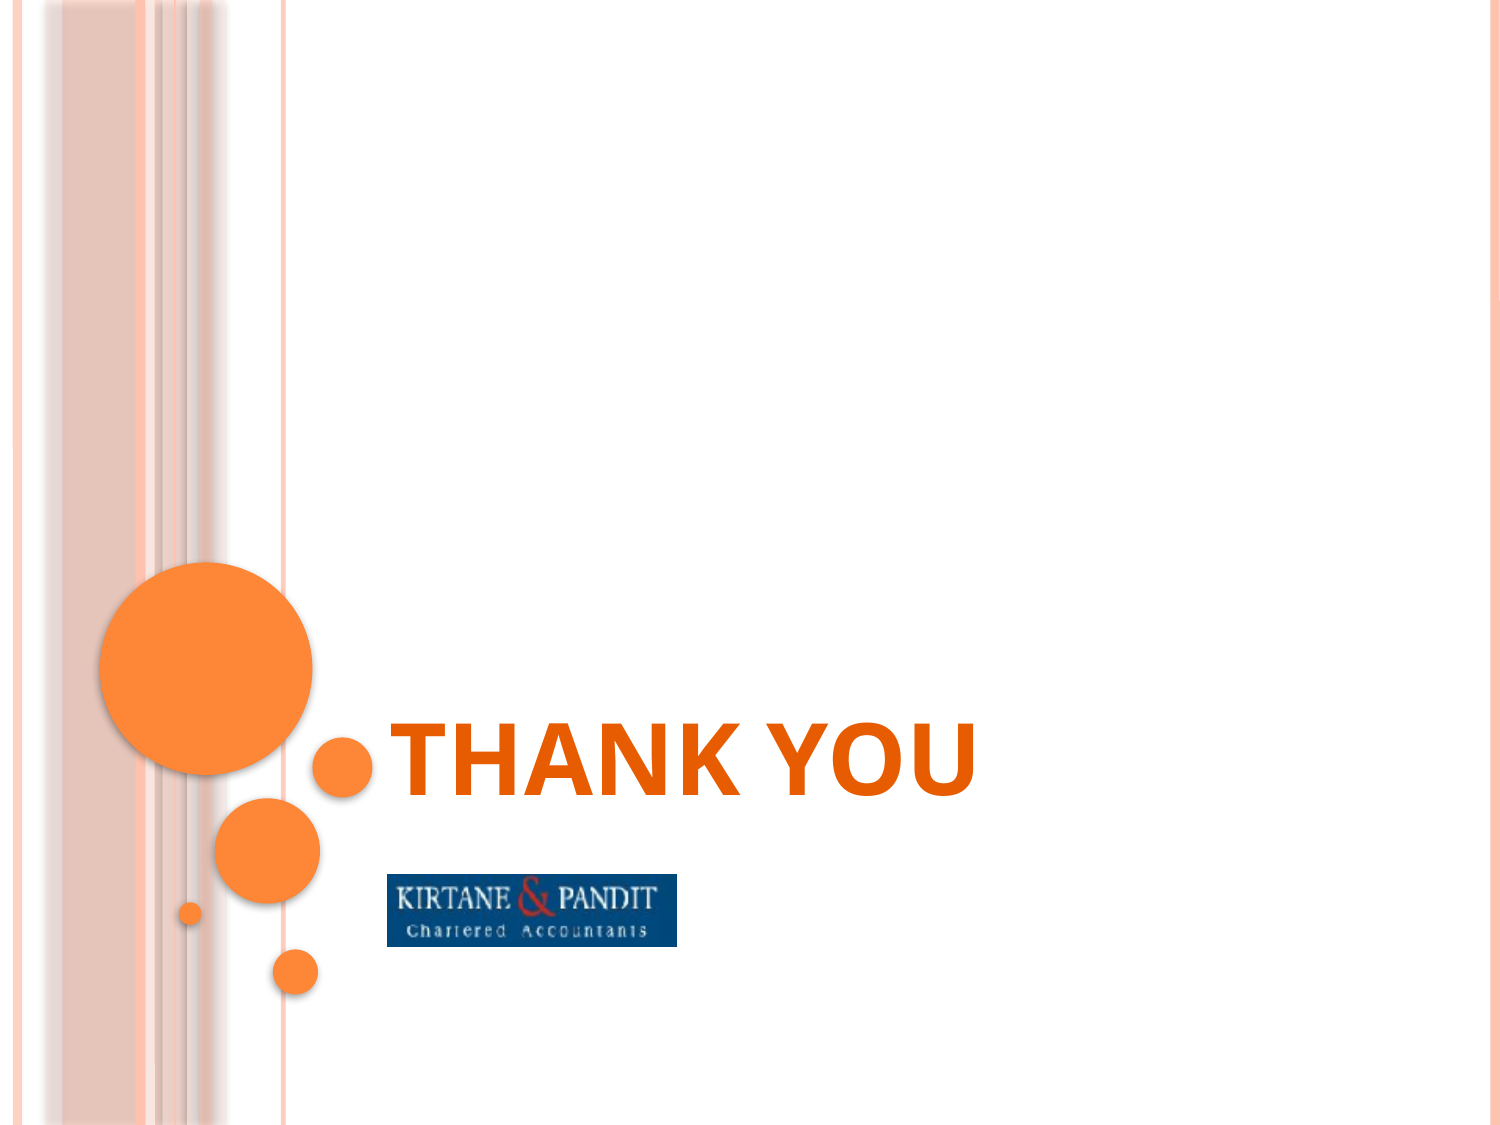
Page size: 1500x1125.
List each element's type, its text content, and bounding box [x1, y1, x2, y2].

picture [386, 874, 678, 948]
title Thank You [375, 512, 1388, 824]
